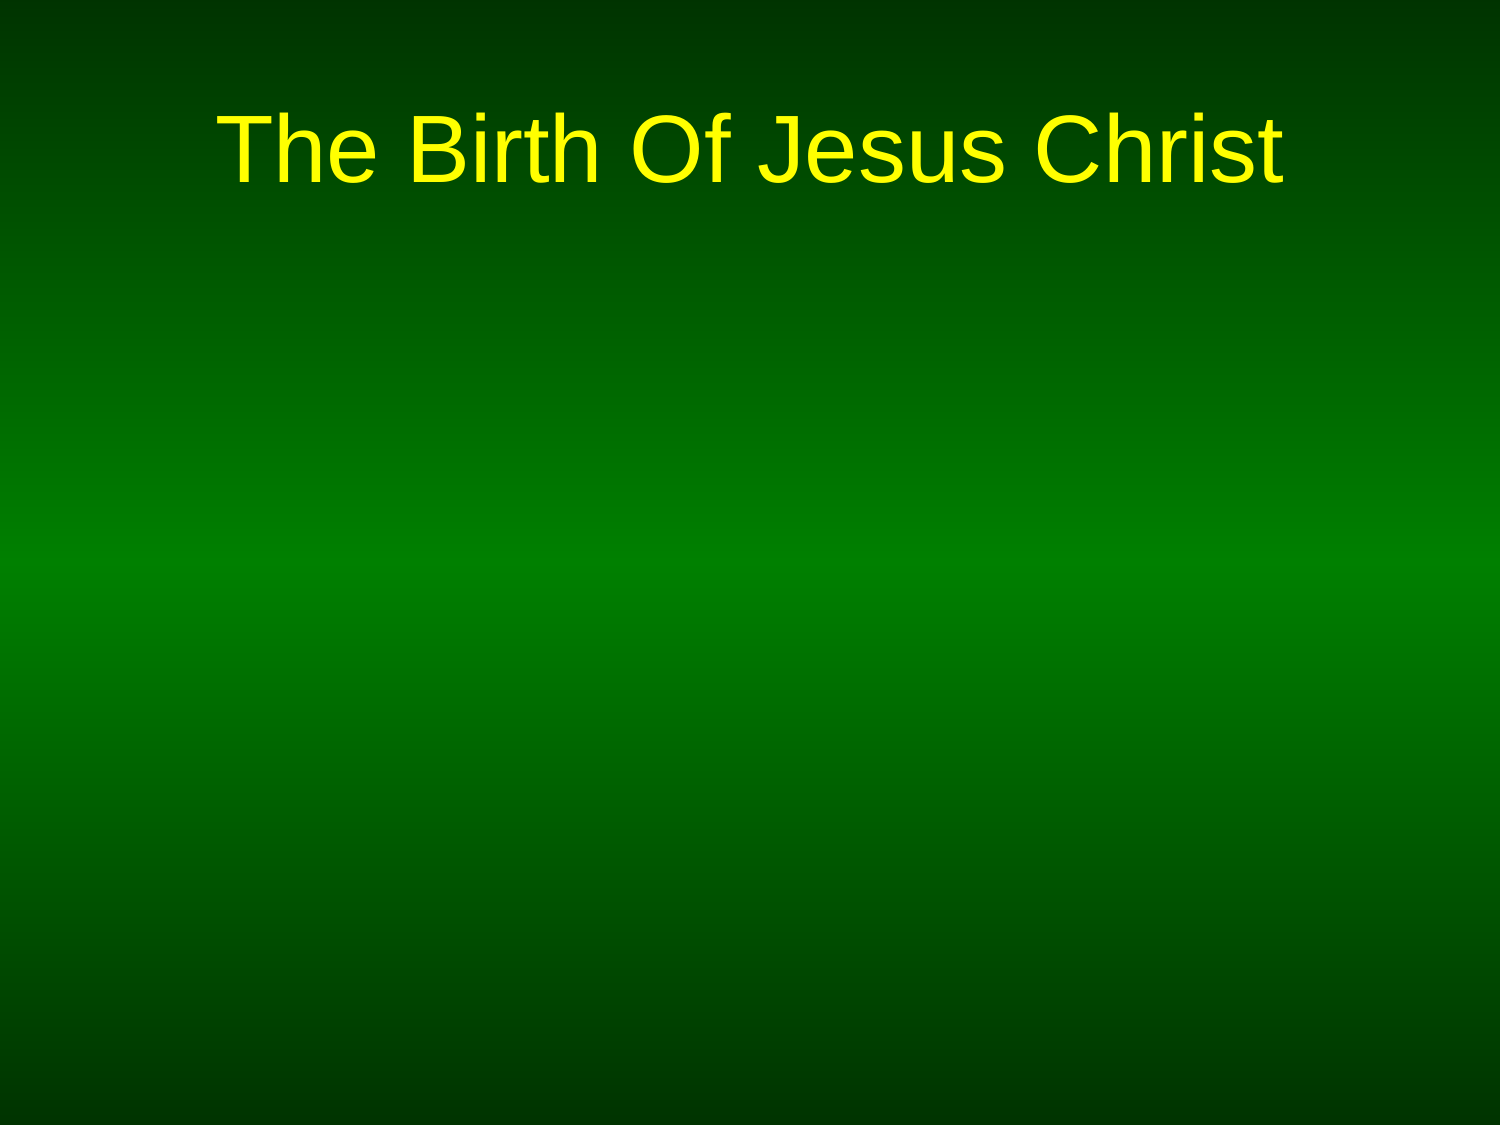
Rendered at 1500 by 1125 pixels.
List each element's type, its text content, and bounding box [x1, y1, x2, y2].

title The Birth Of Jesus Christ [37, 50, 1463, 238]
